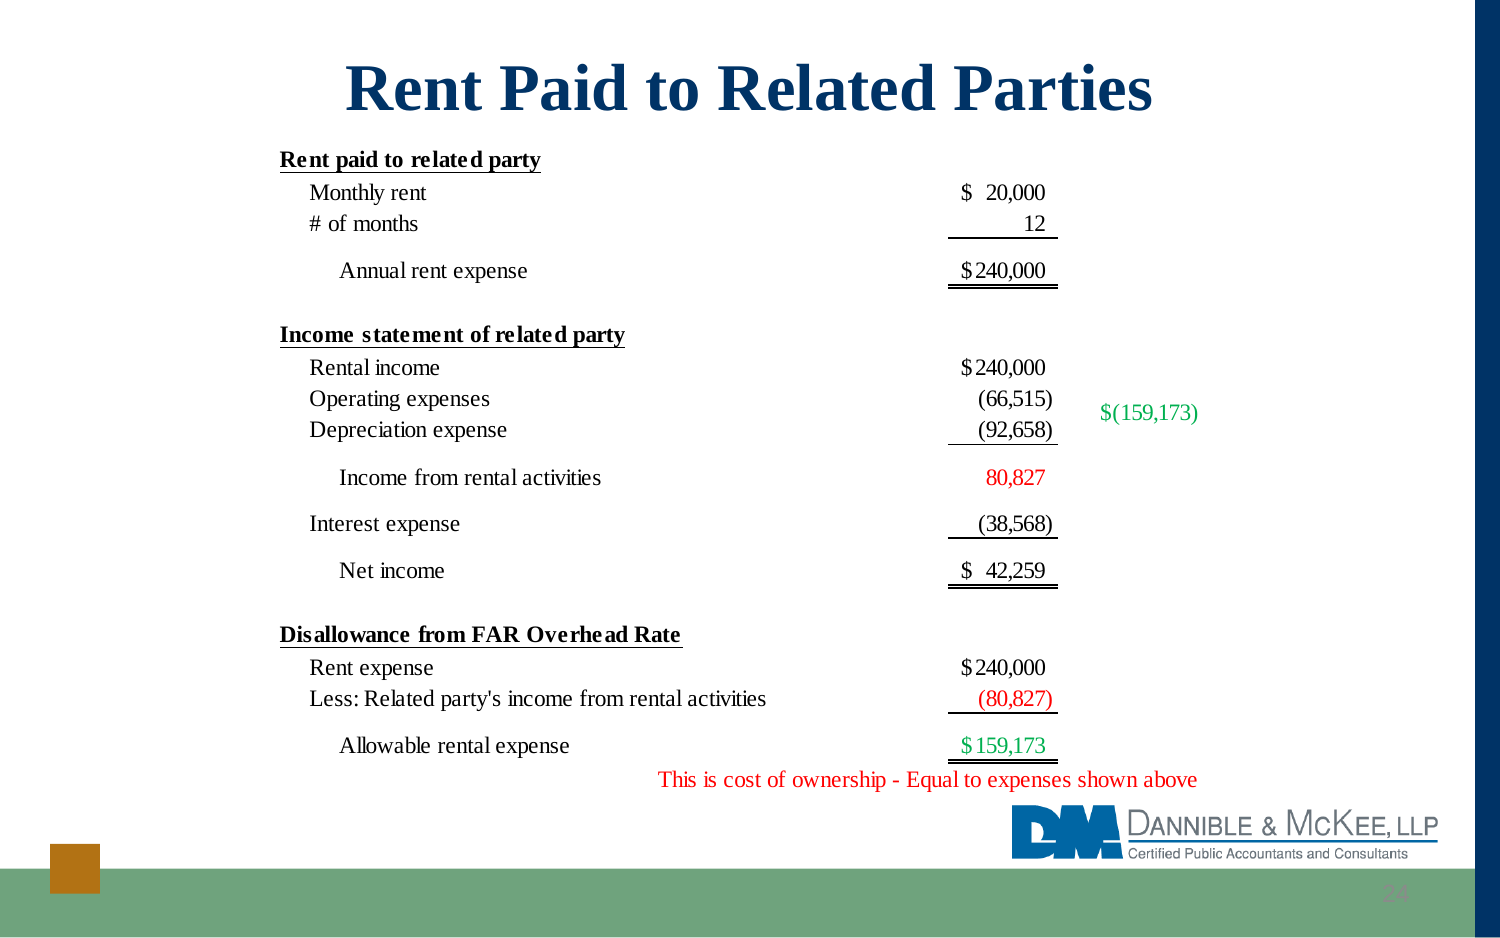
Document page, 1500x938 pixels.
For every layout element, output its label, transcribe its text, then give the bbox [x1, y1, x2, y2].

picture [1012, 805, 1438, 859]
slide_number 24 [1074, 868, 1425, 919]
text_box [274, 143, 1204, 796]
title Rent Paid to Related Parties [112, 43, 1388, 169]
